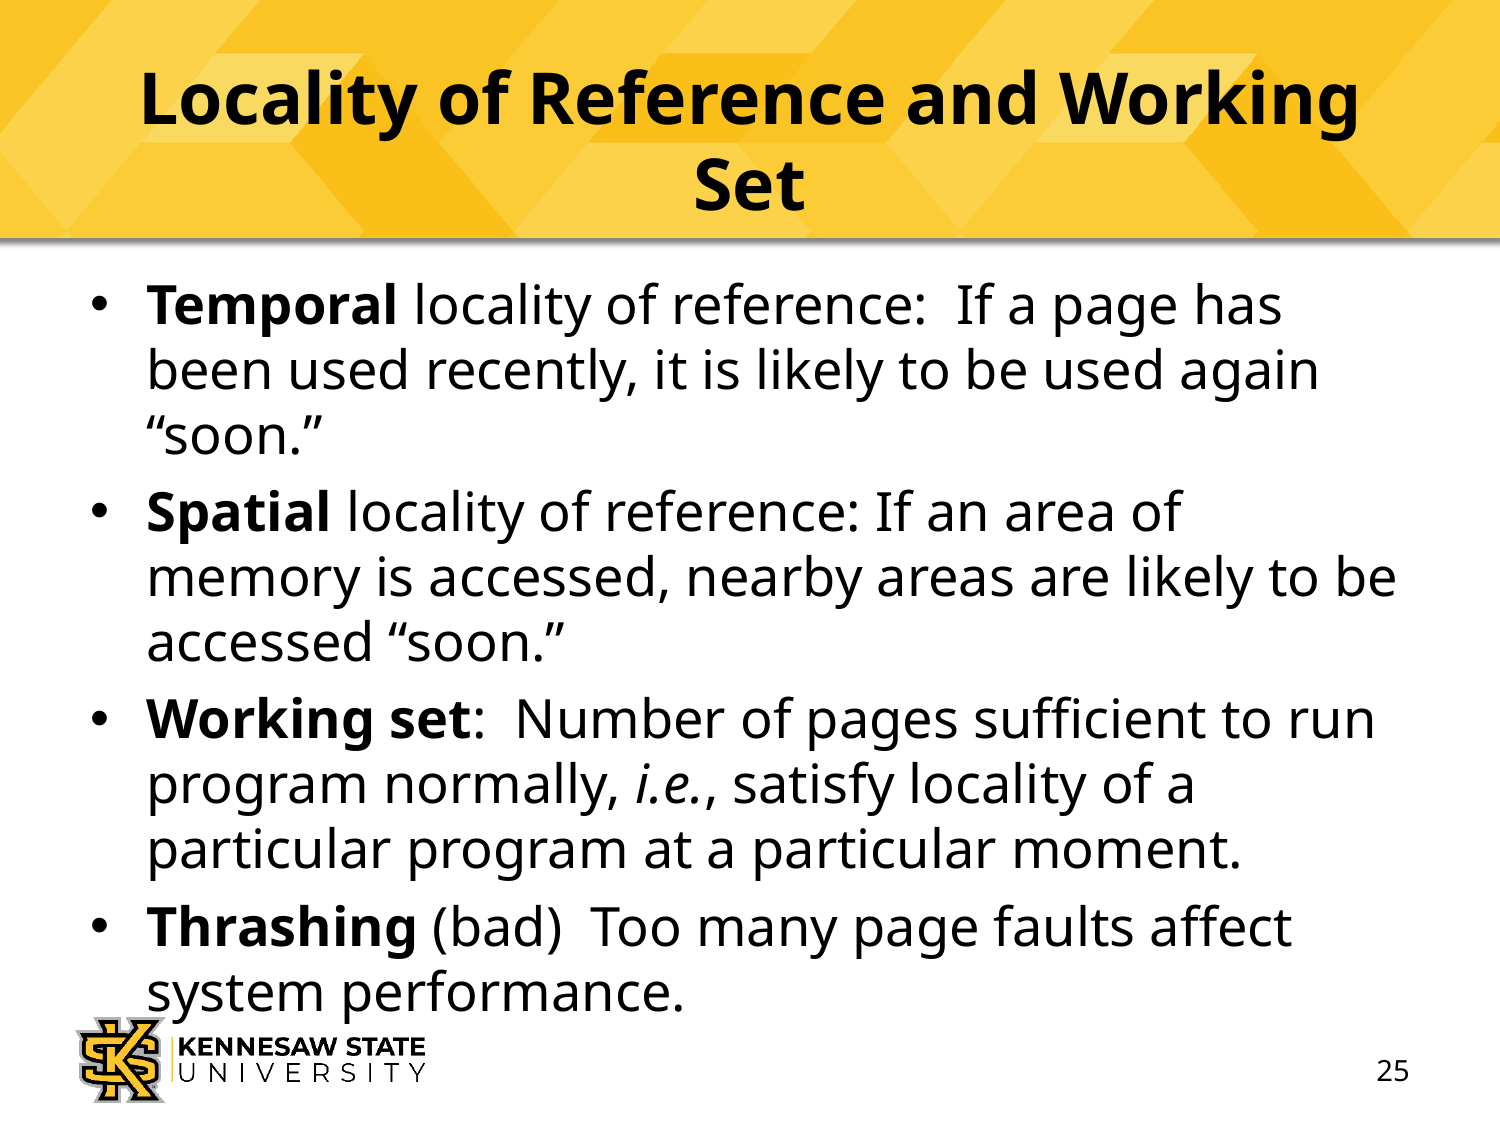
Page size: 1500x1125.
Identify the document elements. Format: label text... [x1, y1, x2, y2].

title Locality of Reference and Working Set [75, 45, 1425, 233]
picture [75, 1017, 425, 1103]
slide_number 25 [1074, 1042, 1425, 1103]
list Temporal locality of reference: If a page has been used recently, it is likely to be used again “soon.” Spatial locality of reference: If an area of memory is accessed, nearby areas are likely to be accessed “soon.” Working set: Number of pages sufficient to run program normally, i.e., satisfy locality of a particular program at a particular moment. Thrashing (bad) Too many page faults affect system performance. [75, 262, 1425, 1005]
picture [0, 0, 1500, 251]
